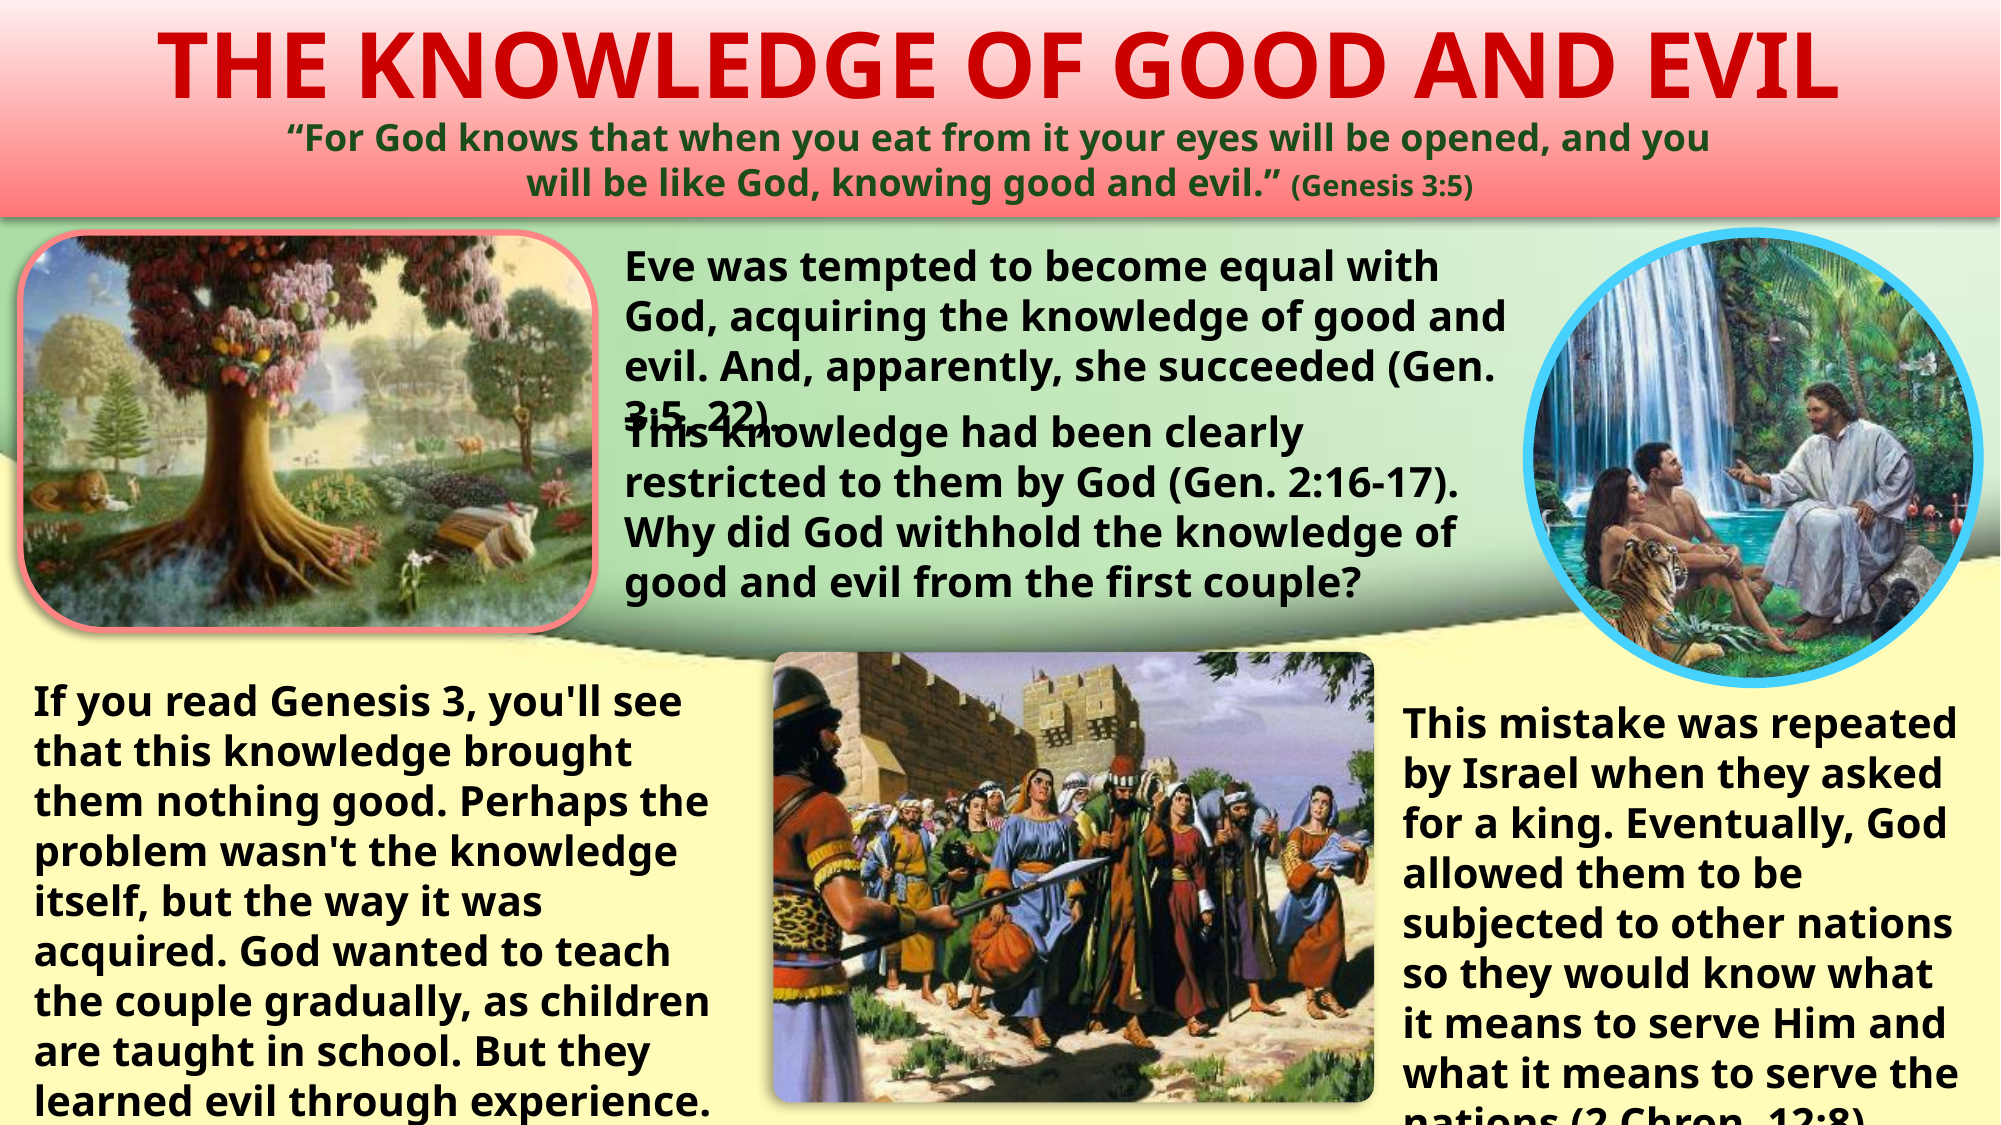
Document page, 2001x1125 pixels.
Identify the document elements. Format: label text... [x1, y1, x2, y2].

text_box This knowledge had been clearly restricted to them by God (Gen. 2:16-17). Why did God withhold the knowledge of good and evil from the first couple? [609, 398, 1527, 614]
text_box [0, 125, 2000, 218]
text_box If you read Genesis 3, you'll see that this knowledge brought them nothing good. Perhaps the problem wasn't the knowledge itself, but the way it was acquired. God wanted to teach the couple gradually, as children are taught in school. But they learned evil through experience. [18, 667, 760, 1125]
text_box THE KNOWLEDGE OF GOOD AND EVIL [0, 0, 2000, 125]
text_box “For God knows that when you eat from it your eyes will be opened, and you will be like God, knowing good and evil.” (Genesis 3:5) [263, 106, 1737, 211]
text_box Eve was tempted to become equal with God, acquiring the knowledge of good and evil. And, apparently, she succeeded (Gen. 3:5, 22). [609, 232, 1527, 398]
text_box This mistake was repeated by Israel when they asked for a king. Eventually, God allowed them to be subjected to other nations so they would know what it means to serve Him and what it means to serve the nations (2 Chron. 12:8). [1387, 689, 1982, 1125]
picture [0, 0, 2001, 1125]
